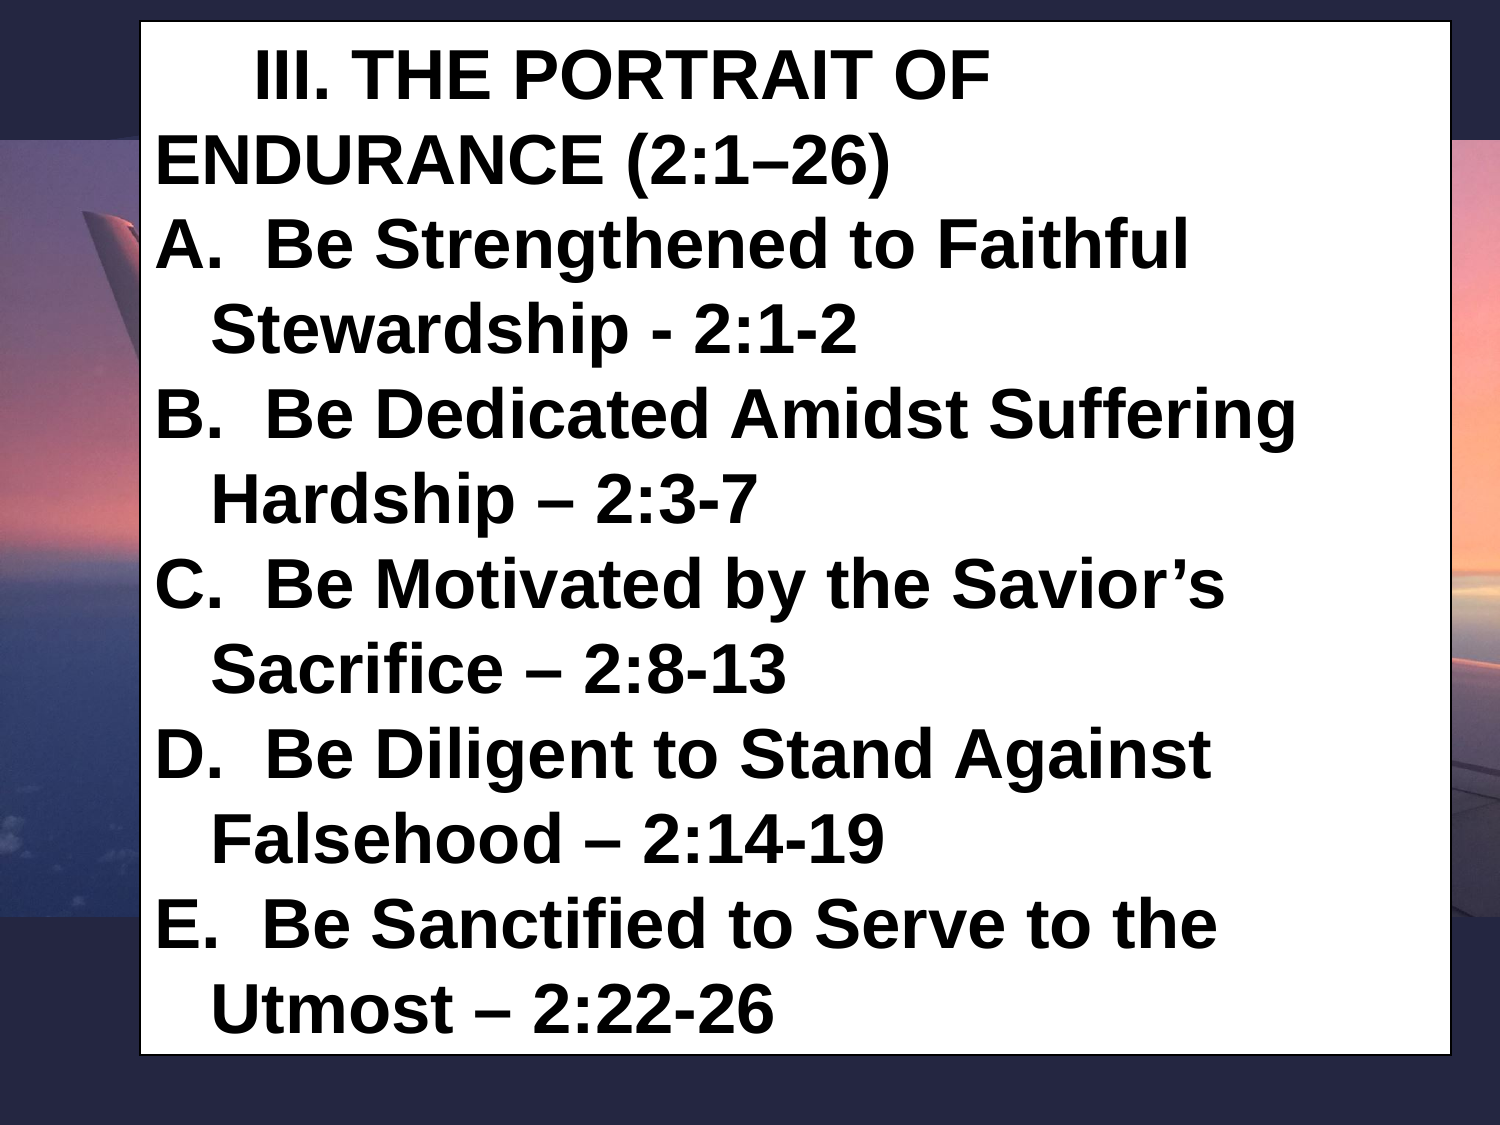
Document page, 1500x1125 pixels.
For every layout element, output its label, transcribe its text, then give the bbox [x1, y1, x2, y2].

picture [0, 140, 1500, 917]
text_box III. THE PORTRAIT OF ENDURANCE (2:1–26) Be Strengthened to Faithful Stewardship - 2:1-2 Be Dedicated Amidst Suffering Hardship – 2:3-7 Be Motivated by the Savior’s Sacrifice – 2:8-13 Be Diligent to Stand Against Falsehood – 2:14-19 Be Sanctified to Serve to the Utmost – 2:22-26 [139, 20, 1452, 140]
text_box III. THE PORTRAIT OF ENDURANCE (2:1–26) Be Strengthened to Faithful Stewardship - 2:1-2 Be Dedicated Amidst Suffering Hardship – 2:3-7 Be Motivated by the Savior’s Sacrifice – 2:8-13 Be Diligent to Stand Against Falsehood – 2:14-19 Be Sanctified to Serve to the Utmost – 2:22-26 [139, 917, 1452, 1056]
